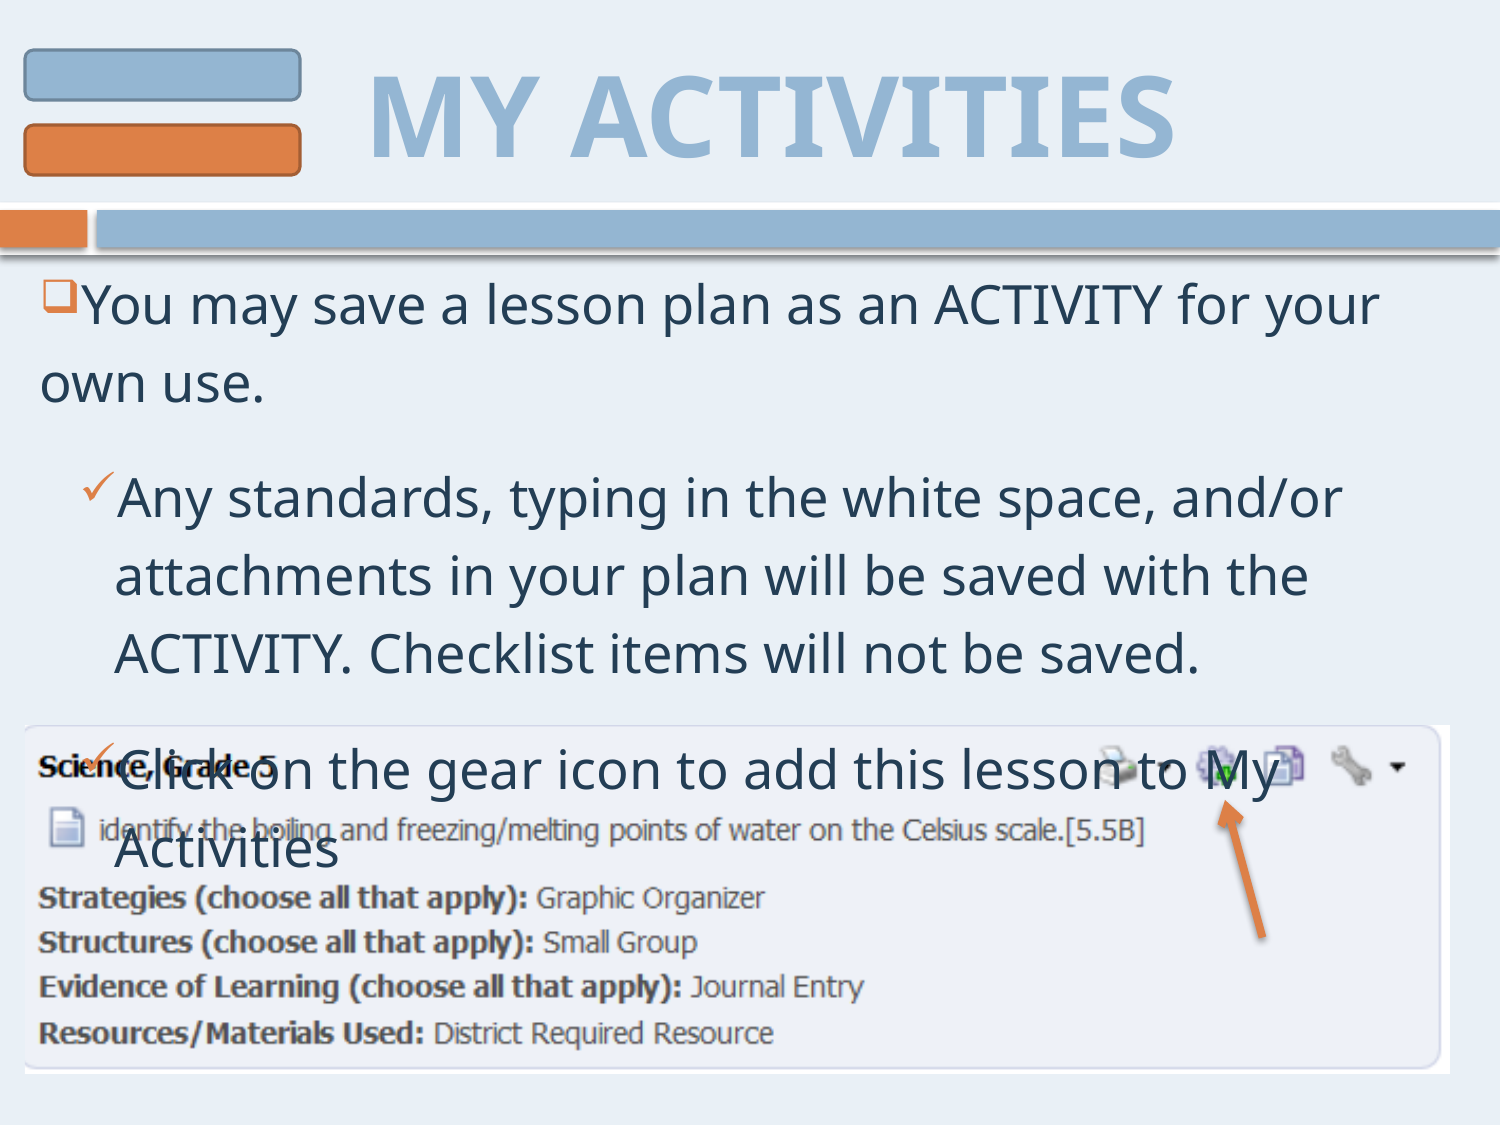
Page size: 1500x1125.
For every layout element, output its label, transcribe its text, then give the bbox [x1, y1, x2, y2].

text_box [1224, 799, 1263, 938]
text_box MY ACTIVITIES [350, 12, 1500, 213]
text_box You may save a lesson plan as an ACTIVITY for your own use. Any standards, typing in the white space, and/or attachments in your plan will be saved with the ACTIVITY. Checklist items will not be saved. Click on the gear icon to add this lesson to My Activities [24, 249, 1488, 886]
picture [24, 724, 1451, 1074]
text_box [23, 123, 302, 177]
text_box [23, 48, 302, 102]
